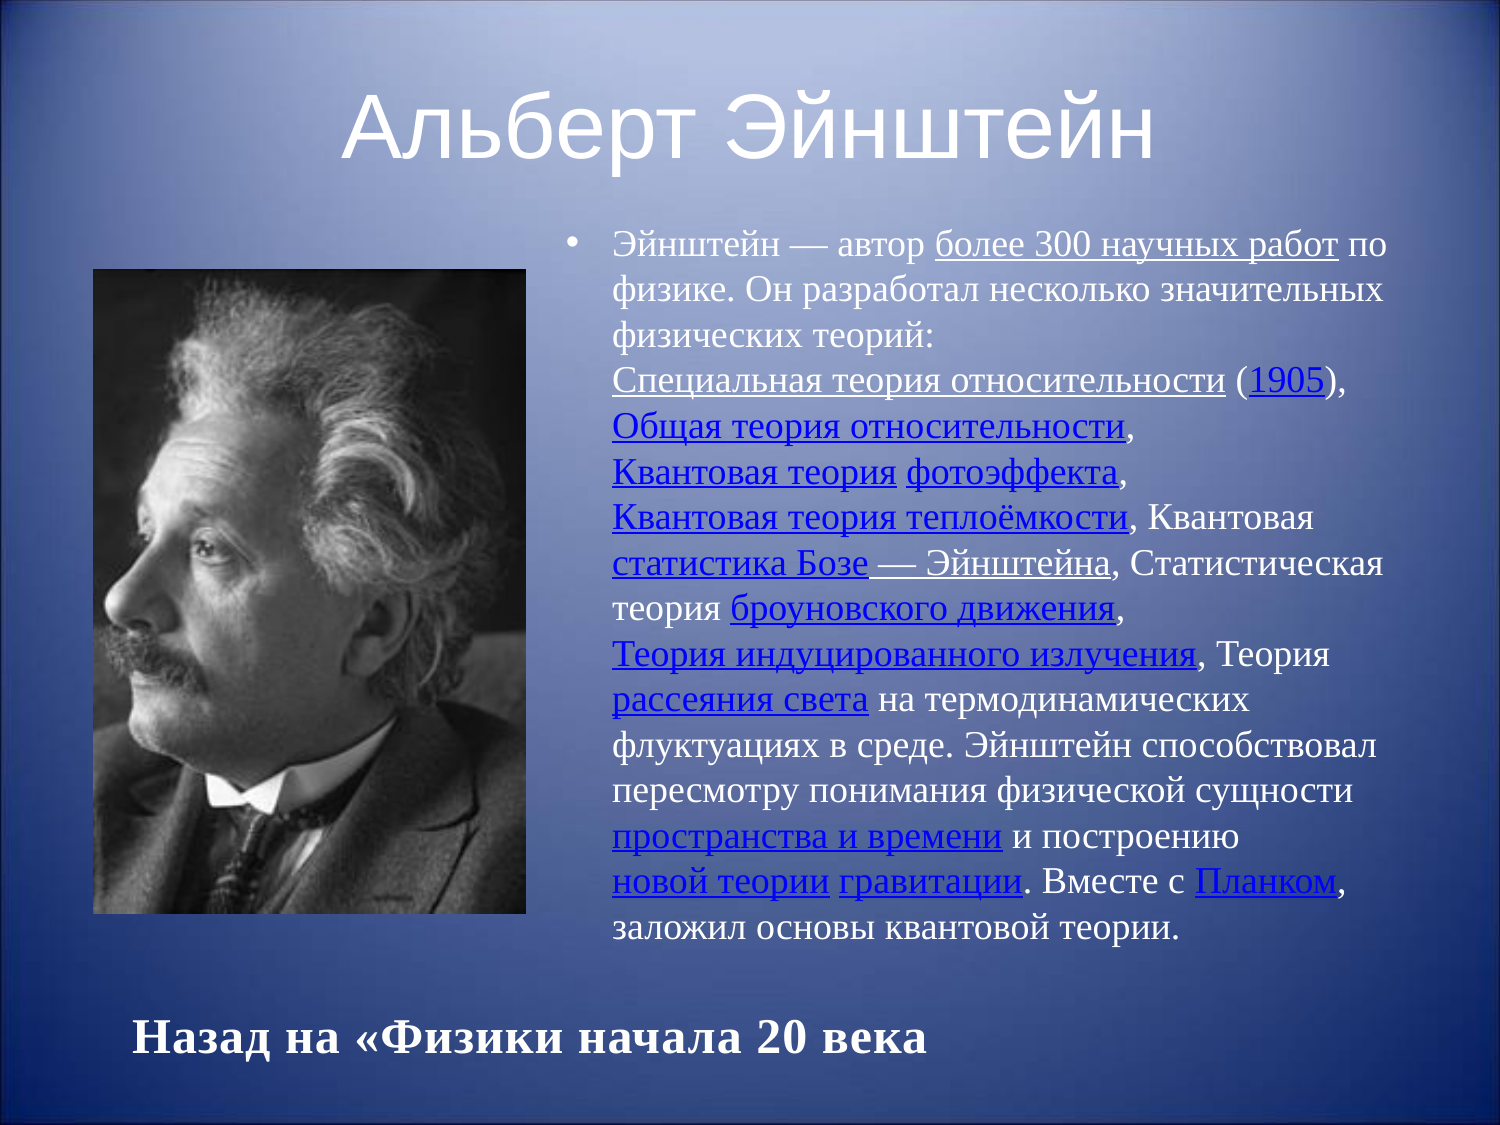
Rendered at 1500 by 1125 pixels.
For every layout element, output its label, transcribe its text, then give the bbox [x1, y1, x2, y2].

picture [0, 0, 1500, 1125]
title Альберт Эйнштейн [74, 44, 1426, 200]
list Эйнштейн — автор более 300 научных работ по физике. Он разработал несколько значительных физических теорий: Специальная теория относительности (1905), Общая теория относительности, Квантовая теория фотоэффекта, Квантовая теория теплоёмкости, Квантовая статистика Бозе — Эйнштейна, Статистическая теория броуновского движения, Теория индуцированного излучения, Теория рассеяния света на термодинамических флуктуациях в среде. Эйнштейн способствовал пересмотру понимания физической сущности пространства и времени и построению новой теории гравитации. Вместе с Планком, заложил основы квантовой теории. [550, 210, 1426, 1020]
text_box Назад на «Физики начала 20 века [117, 996, 943, 1071]
